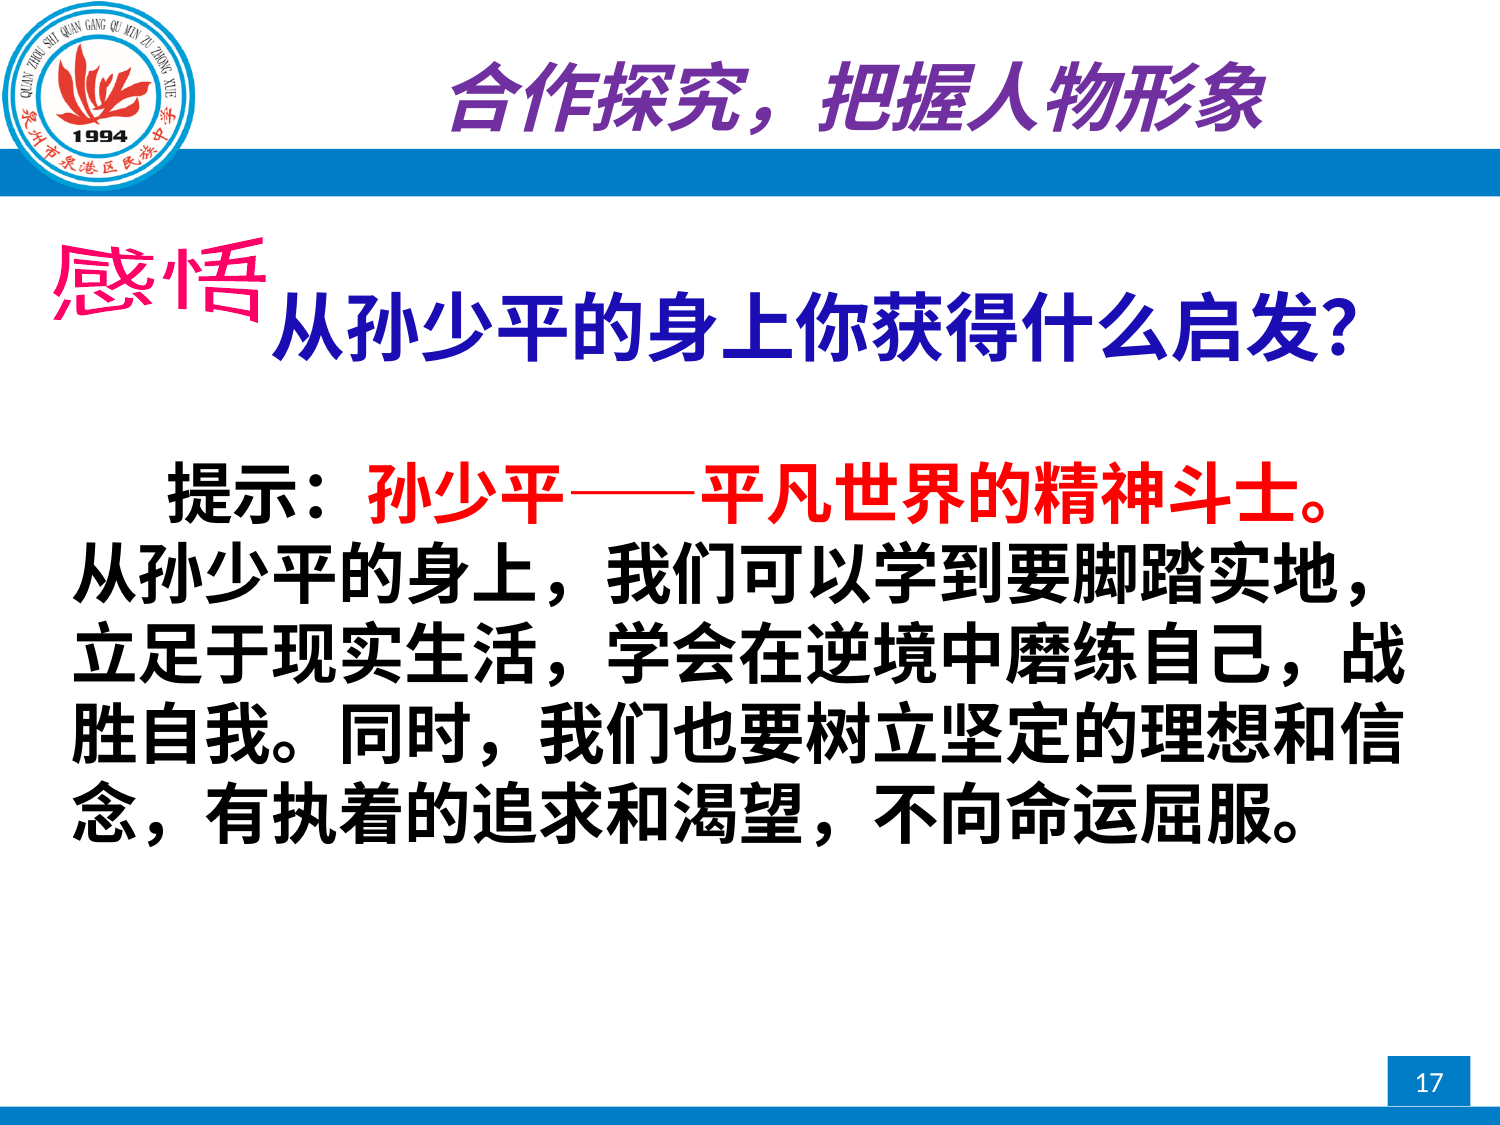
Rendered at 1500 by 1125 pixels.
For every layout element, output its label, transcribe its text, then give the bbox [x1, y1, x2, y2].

picture [2, 1, 88, 86]
list 提示：孙少平——平凡世界的精神斗士。从孙少平的身上，我们可以学到要脚踏实地，立足于现实生活，学会在逆境中磨练自己，战胜自我。同时，我们也要树立坚定的理想和信念，有执着的追求和渴望，不向命运屈服。 [0, 444, 1430, 917]
picture [110, 1, 195, 79]
picture [9, 6, 189, 186]
title 从孙少平的身上你获得什么启发？ [123, 231, 1475, 420]
picture [2, 107, 78, 191]
picture [120, 114, 195, 191]
text_box 合作探究，把握人物形象 [424, 42, 1280, 148]
